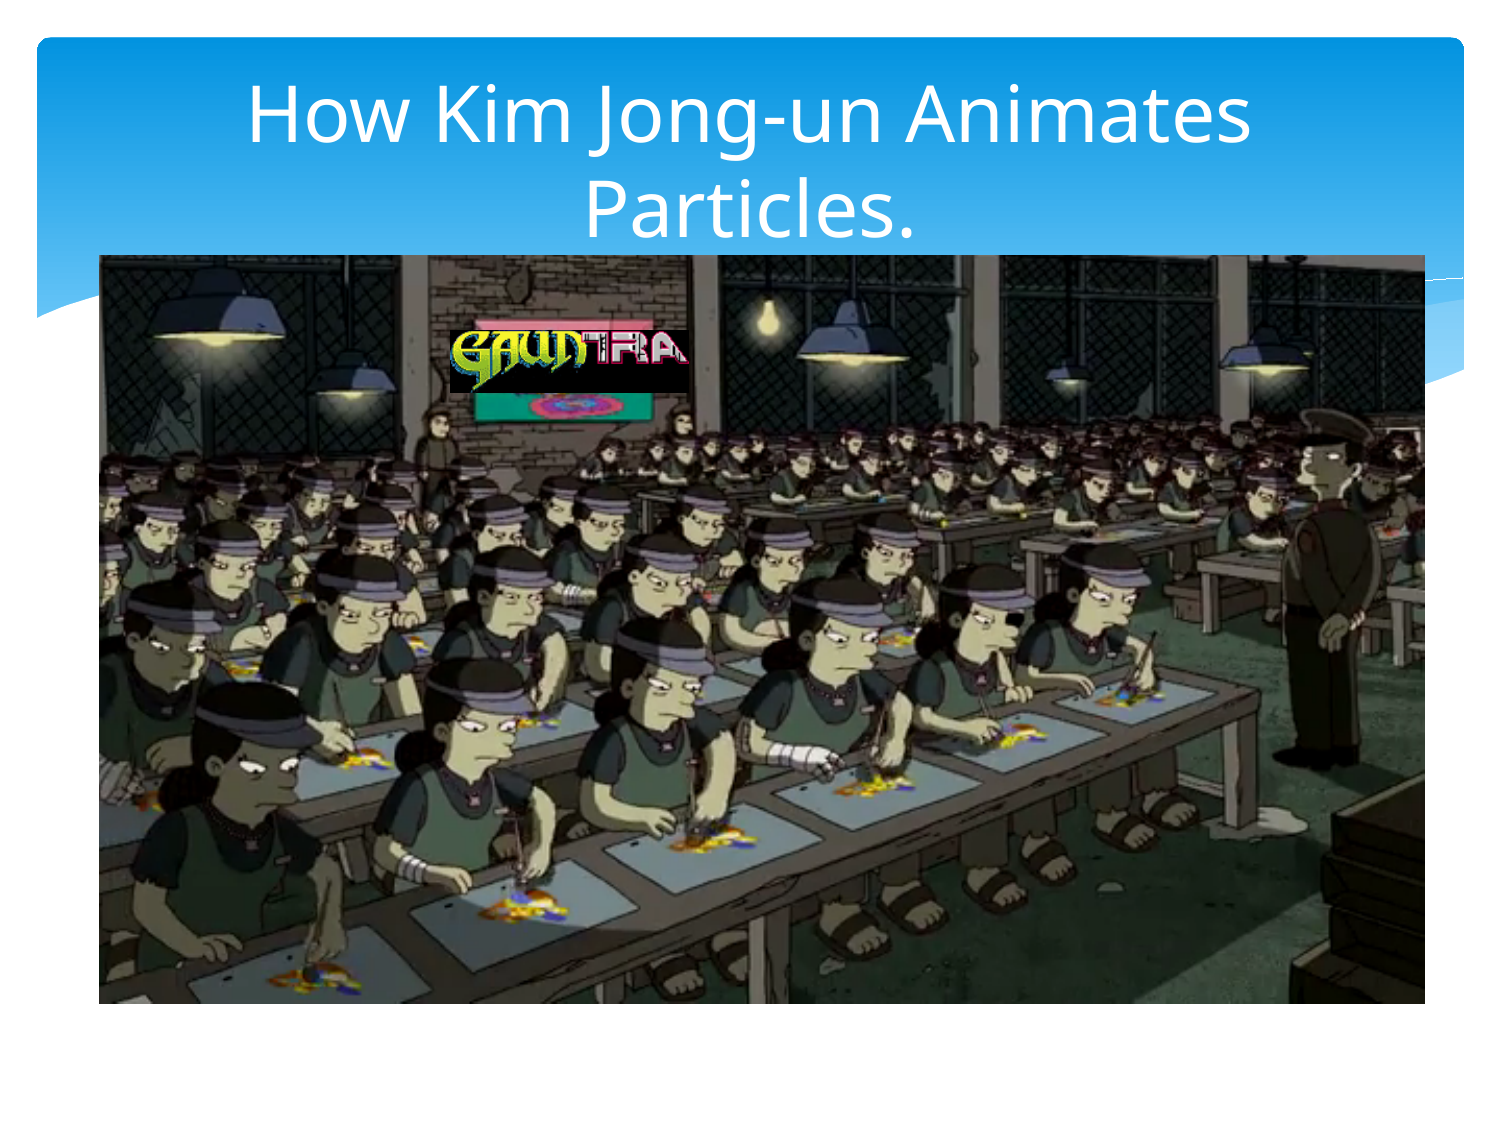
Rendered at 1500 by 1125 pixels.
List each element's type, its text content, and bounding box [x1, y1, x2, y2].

picture [99, 255, 1425, 1004]
title How Kim Jong-un Animates Particles. [75, 55, 1425, 261]
